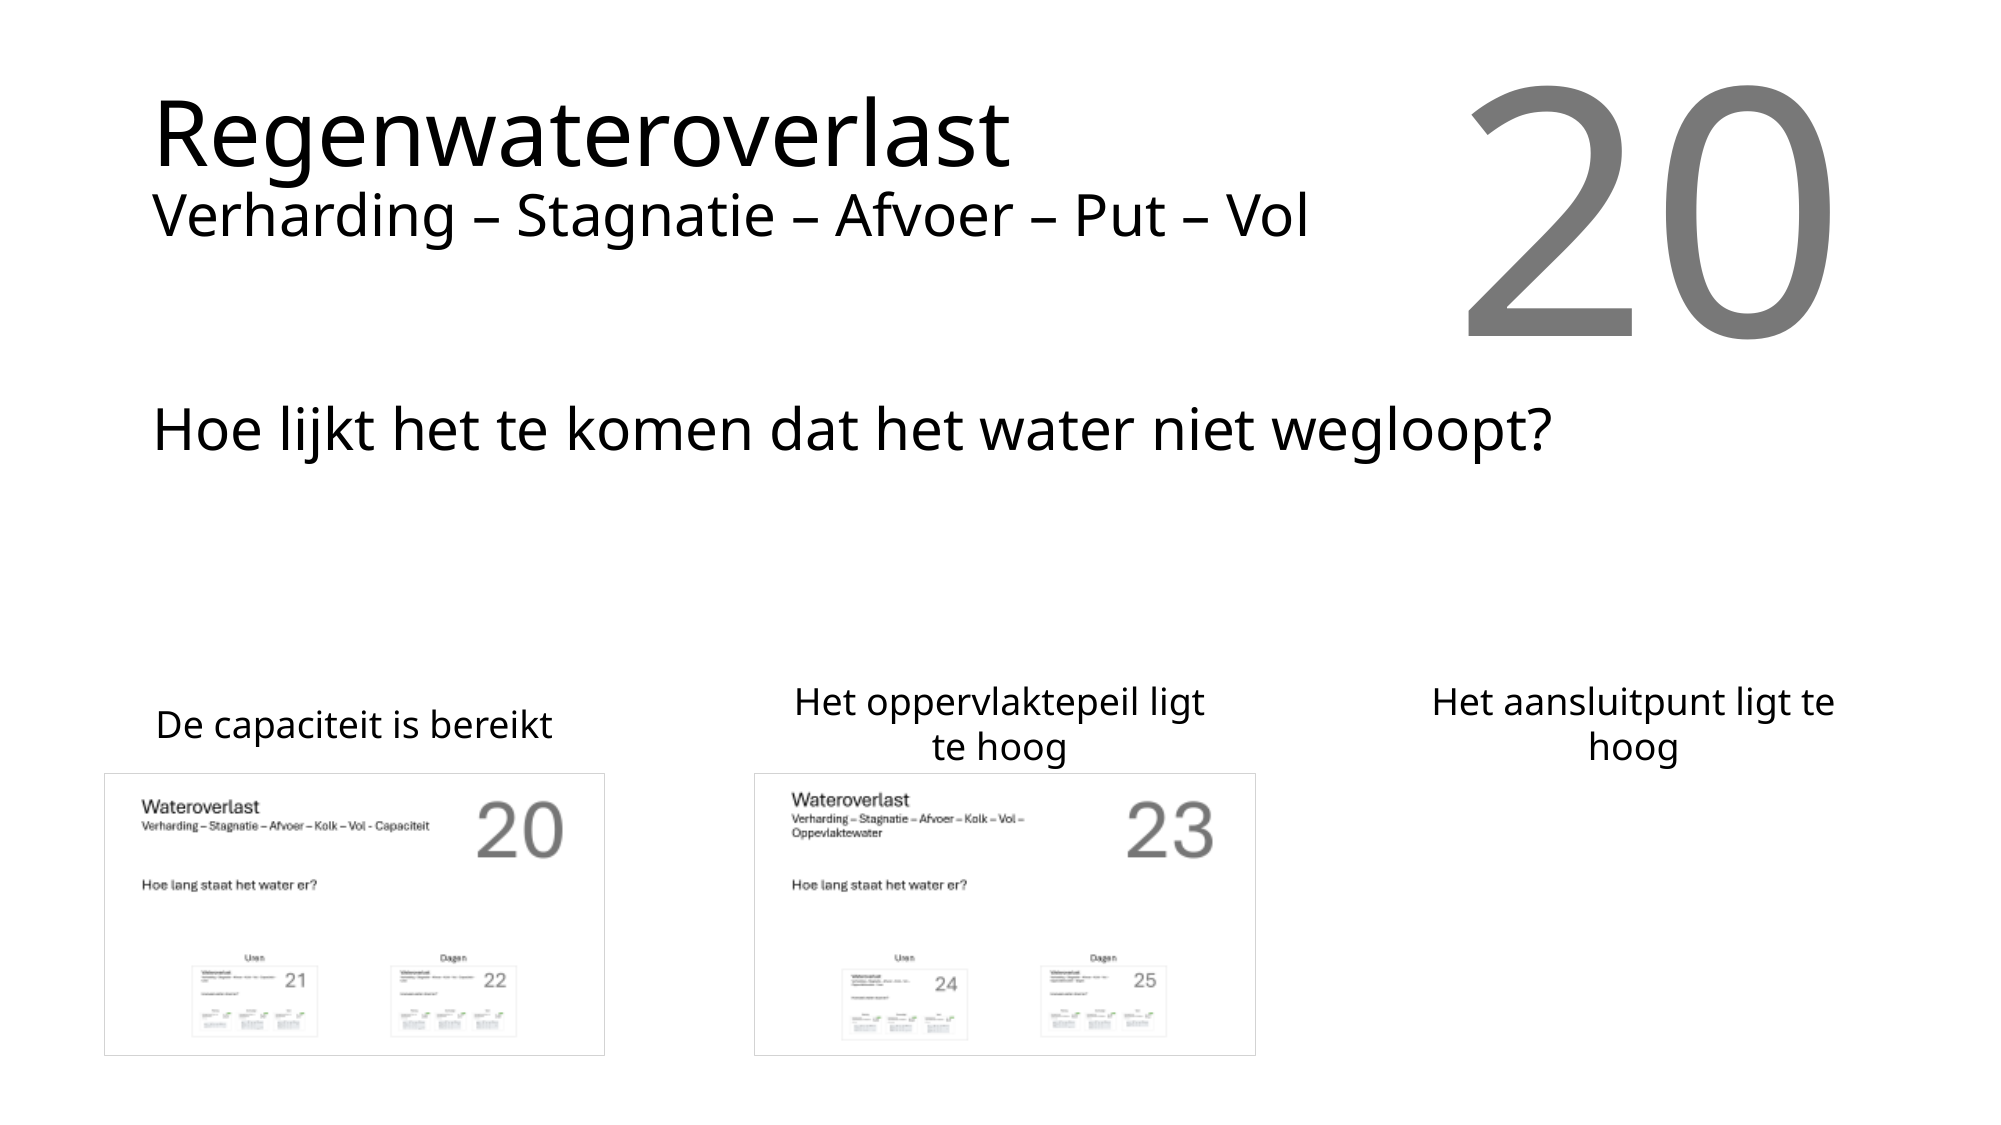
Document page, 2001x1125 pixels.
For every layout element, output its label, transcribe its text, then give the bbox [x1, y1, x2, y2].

title Regenwateroverlast Verharding – Stagnatie – Afvoer – Put – Vol [137, 59, 1360, 278]
text_box Het aansluitpunt ligt te hoog [1404, 670, 1863, 776]
text_box Het oppervlaktepeil ligt te hoog [771, 670, 1229, 773]
list Hoe lijkt het te komen dat het water niet wegloopt? [137, 392, 1863, 534]
slide_number 20 [1396, 59, 1863, 393]
text_box De capaciteit is bereikt [137, 693, 572, 754]
picture [105, 774, 604, 1055]
picture [755, 774, 1255, 1055]
